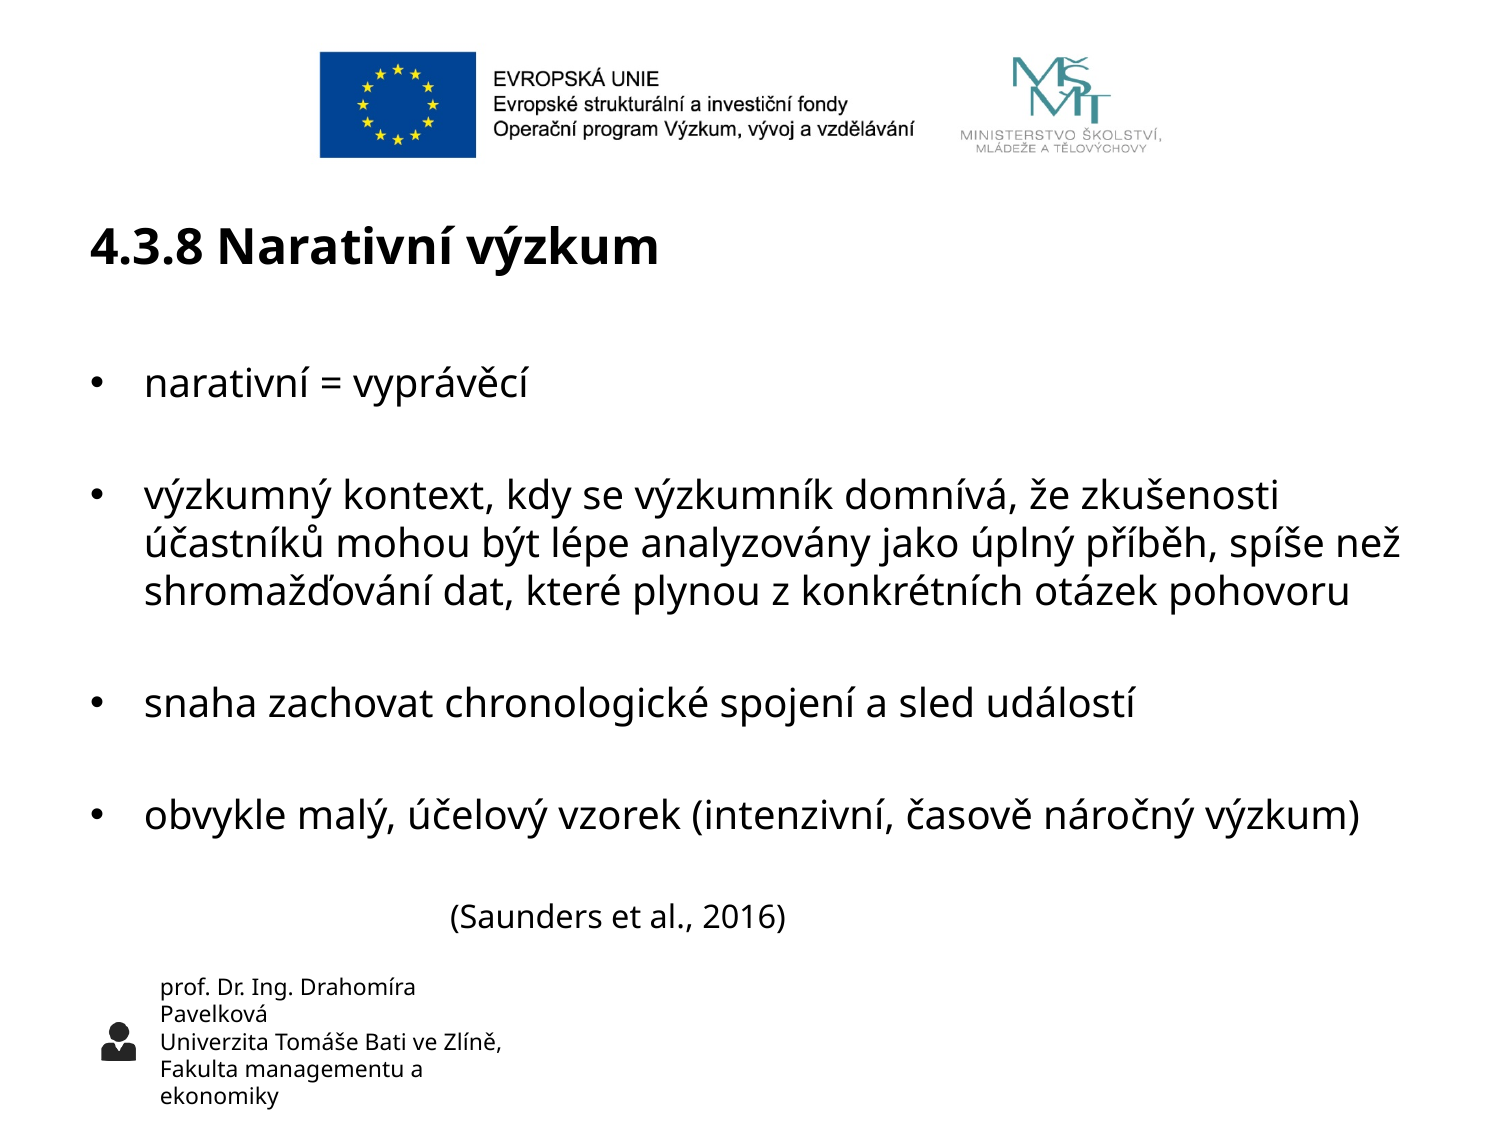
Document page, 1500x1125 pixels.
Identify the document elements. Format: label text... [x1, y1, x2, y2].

picture [267, 0, 1213, 210]
picture [101, 1021, 136, 1062]
list narativní = vyprávěcí výzkumný kontext, kdy se výzkumník domnívá, že zkušenosti účastníků mohou být lépe analyzovány jako úplný příběh, spíše než shromažďování dat, které plynou z konkrétních otázek pohovoru snaha zachovat chronologické spojení a sled událostí obvykle malý, účelový vzorek (intenzivní, časově náročný výzkum) (Saunders et al., 2016) [75, 349, 1425, 953]
footer prof. Dr. Ing. Drahomíra Pavelková Univerzita Tomáše Bati ve Zlíně, Fakulta managementu a ekonomiky [145, 999, 526, 1083]
title 4.3.8 Narativní výzkum [75, 185, 1425, 305]
